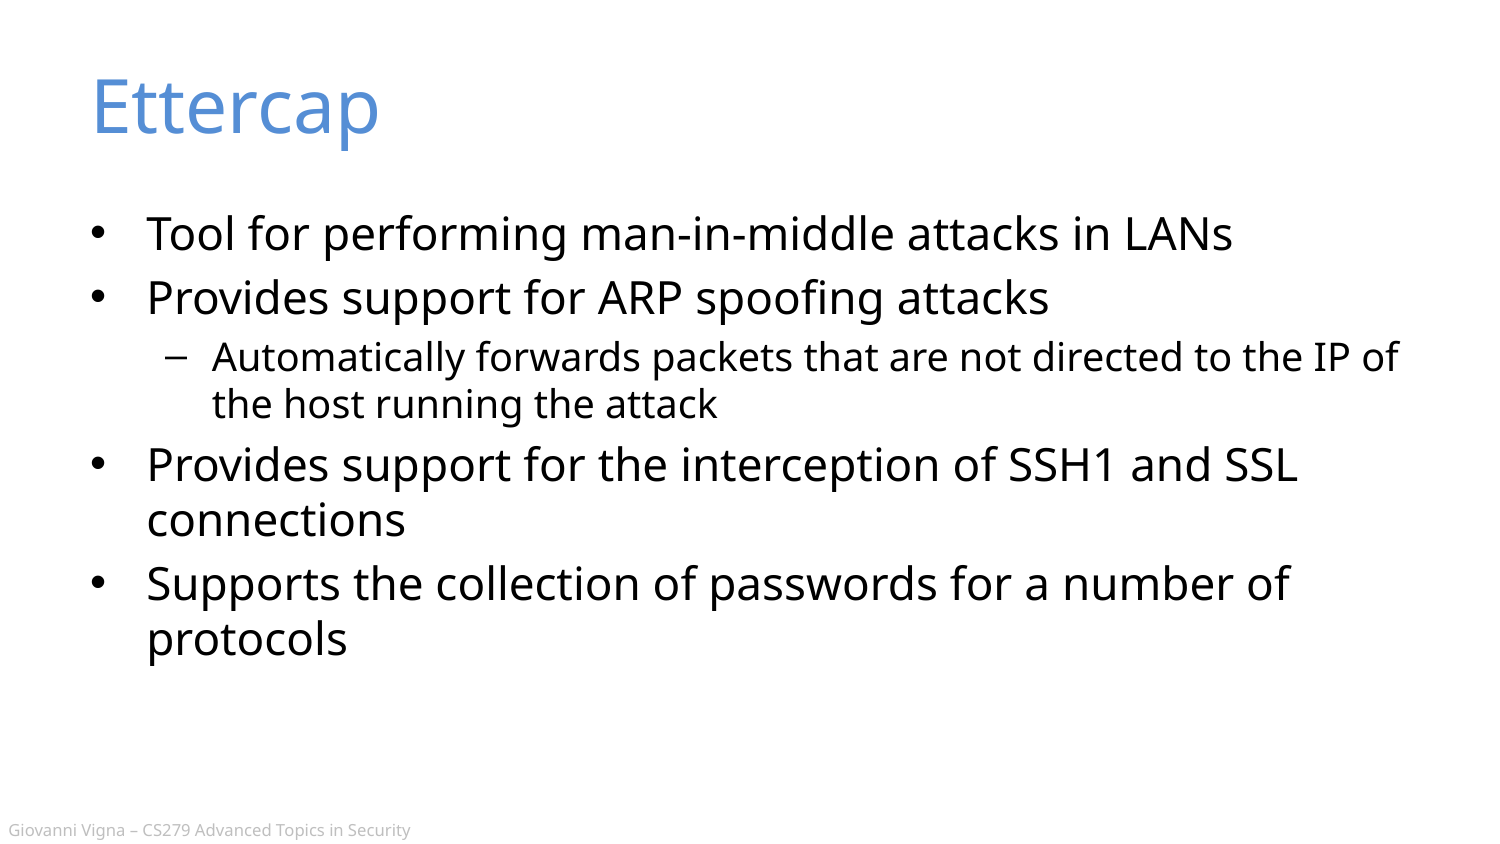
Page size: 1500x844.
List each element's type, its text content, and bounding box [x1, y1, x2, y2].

list Tool for performing man-in-middle attacks in LANs Provides support for ARP spoofing attacks Automatically forwards packets that are not directed to the IP of the host running the attack Provides support for the interception of SSH1 and SSL connections Supports the collection of passwords for a number of protocols [75, 196, 1425, 813]
title Ettercap [75, 33, 1425, 175]
